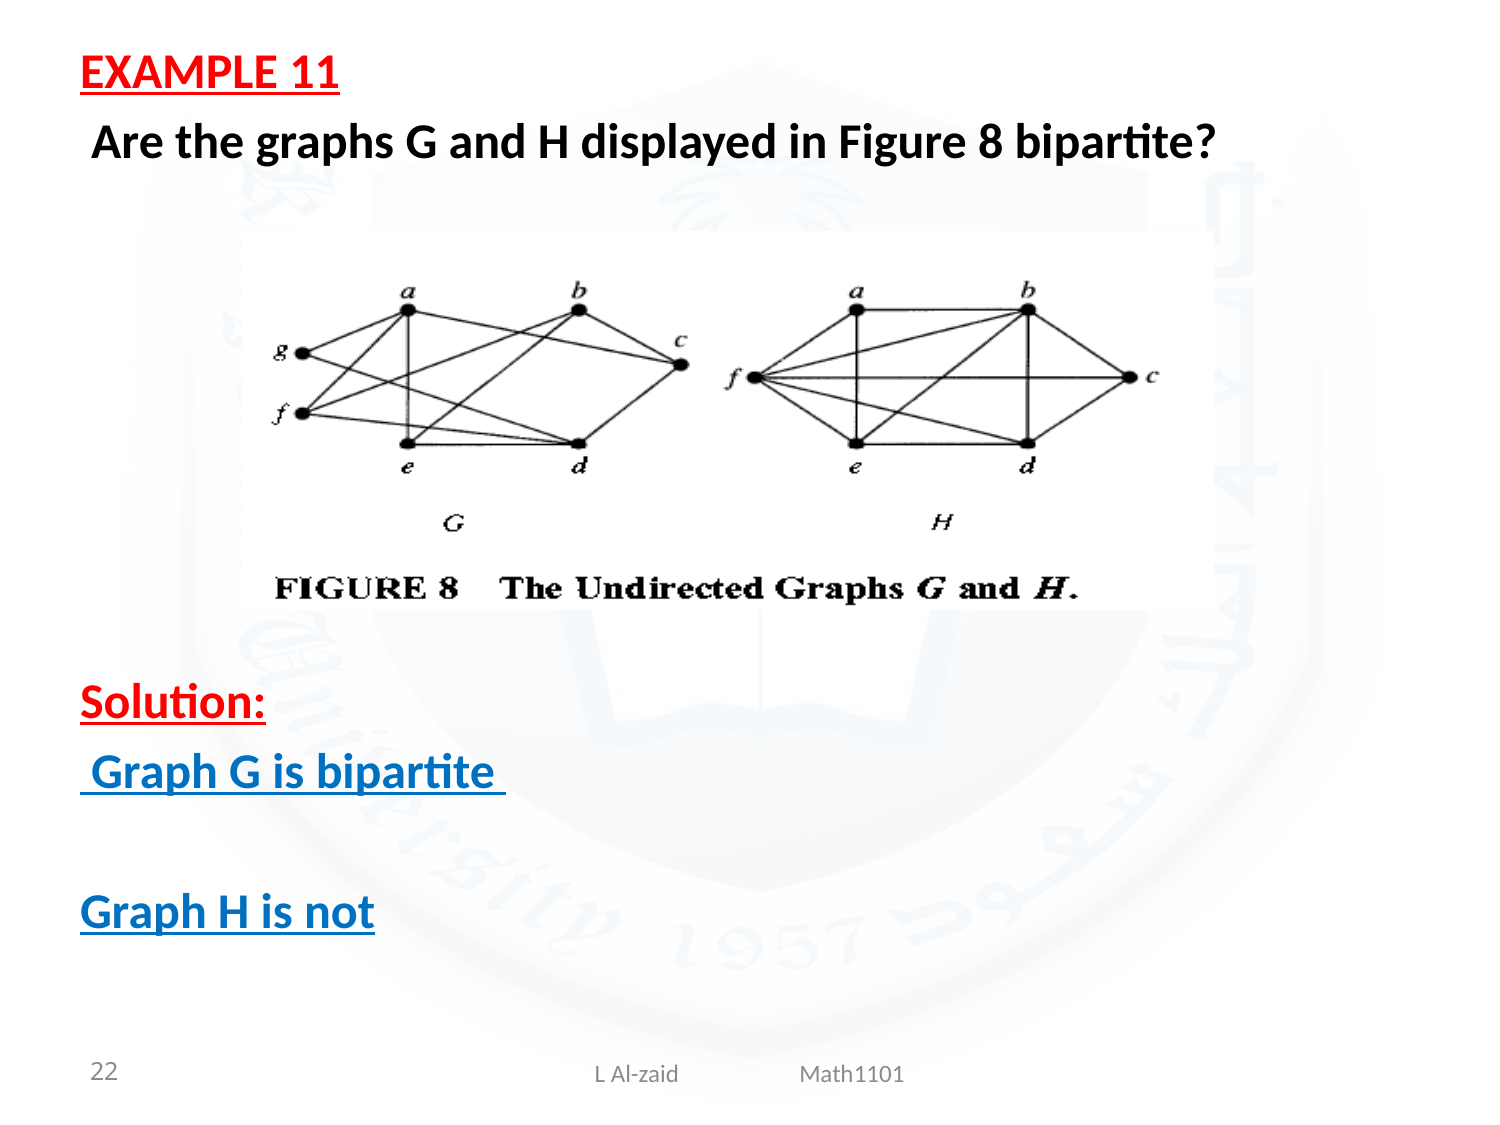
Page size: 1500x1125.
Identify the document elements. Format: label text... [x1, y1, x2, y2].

list EXAMPLE 11 Are the graphs G and H displayed in Figure 8 bipartite? Solution: Graph G is bipartite Graph H is not [64, 30, 1415, 1047]
footer L Al-zaid Math1101 [512, 1042, 988, 1103]
picture [241, 231, 1215, 610]
slide_number 22 [75, 1042, 425, 1103]
